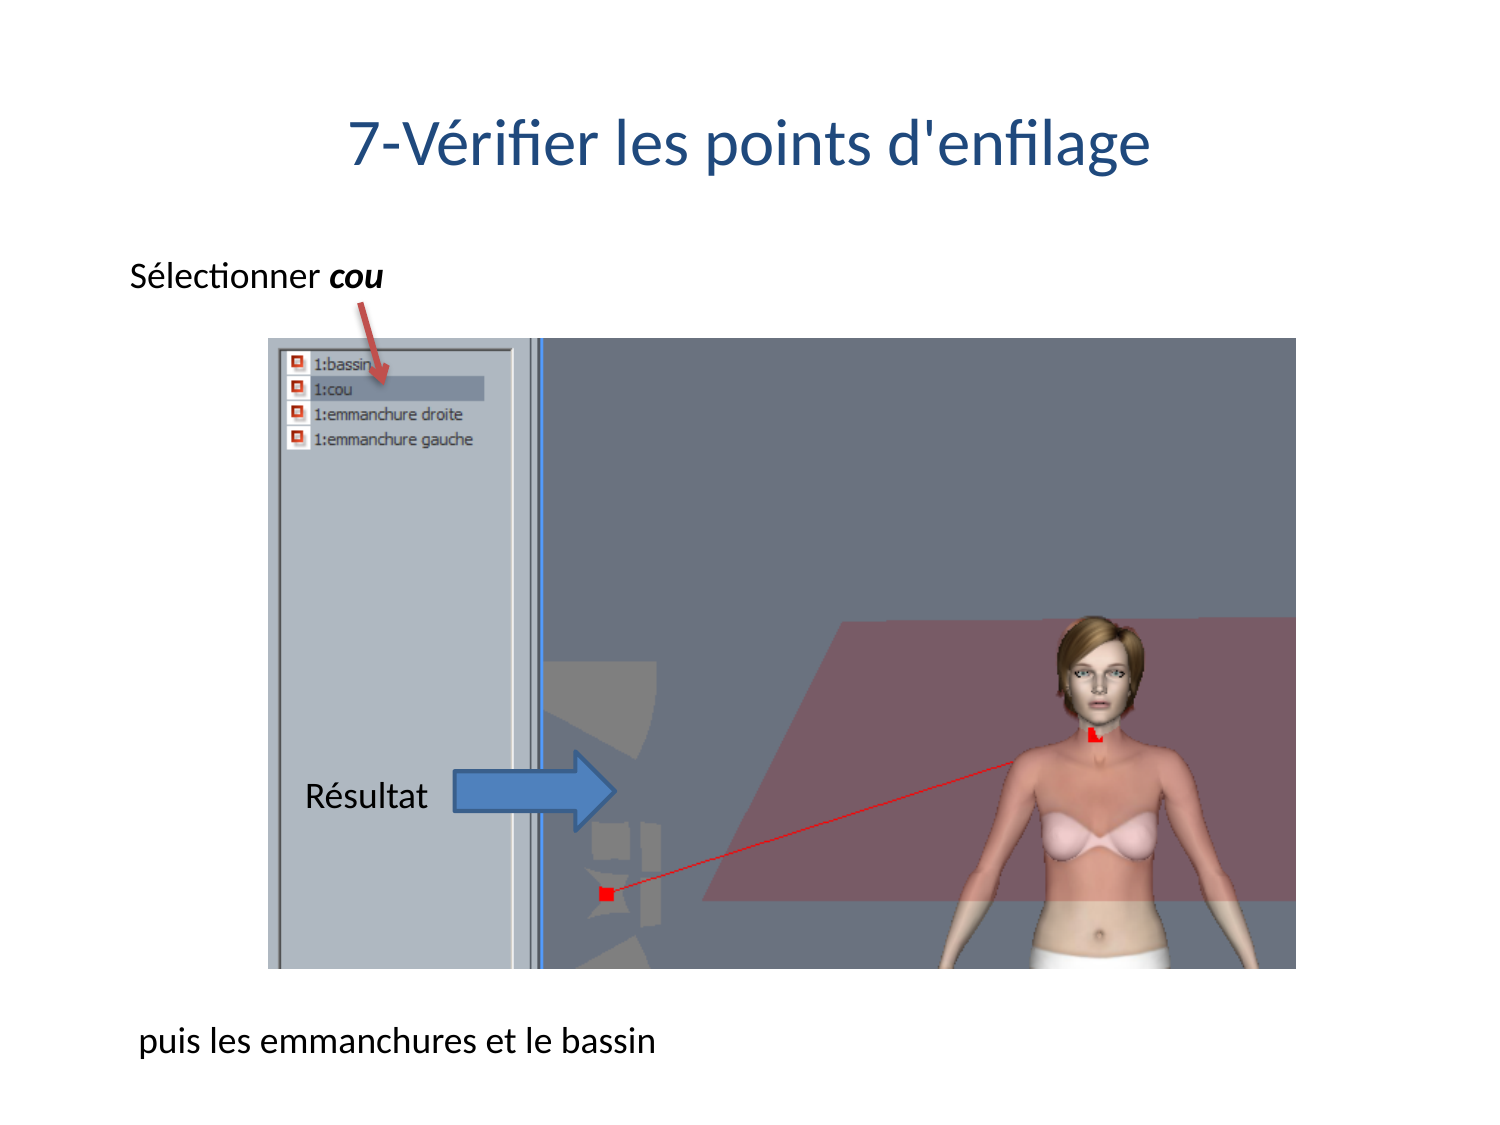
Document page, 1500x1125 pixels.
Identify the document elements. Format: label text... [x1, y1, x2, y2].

title 7-Vérifier les points d'enfilage [75, 45, 1425, 233]
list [268, 337, 1296, 970]
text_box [359, 302, 384, 386]
text_box Sélectionner cou puis les emmanchures et le bassin [115, 243, 673, 1069]
